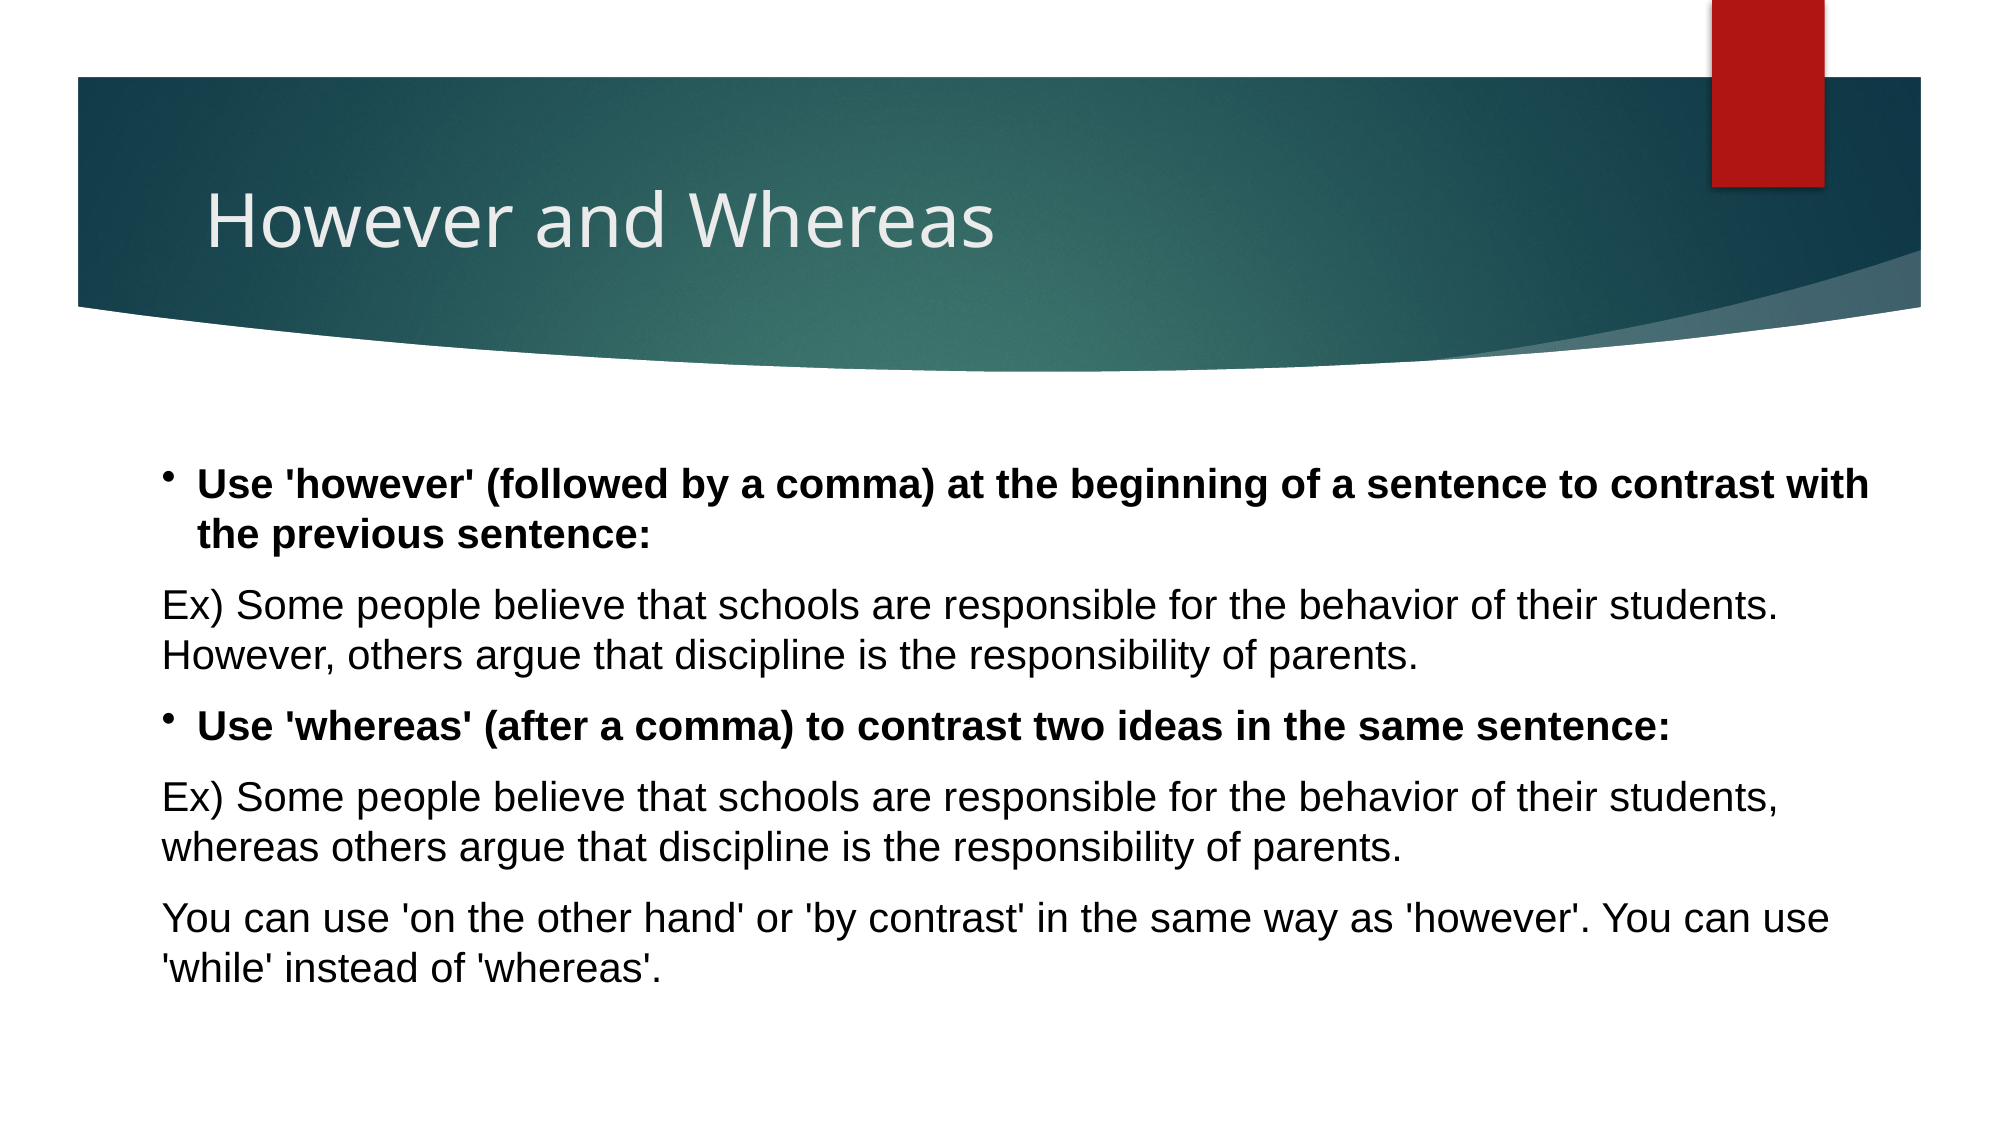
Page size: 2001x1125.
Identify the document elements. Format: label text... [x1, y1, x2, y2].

title However and Whereas [189, 159, 1627, 276]
text_box Use 'however' (followed by a comma) at the beginning of a sentence to contrast with the previous sentence: Ex) Some people believe that schools are responsible for the behavior of their students. However, others argue that discipline is the responsibility of parents. Use 'whereas' (after a comma) to contrast two ideas in the same sentence: Ex) Some people believe that schools are responsible for the behavior of their students, whereas others argue that discipline is the responsibility of parents. You can use 'on the other hand' or 'by contrast' in the same way as 'however'. You can use 'while' instead of 'whereas'. [146, 378, 1897, 998]
